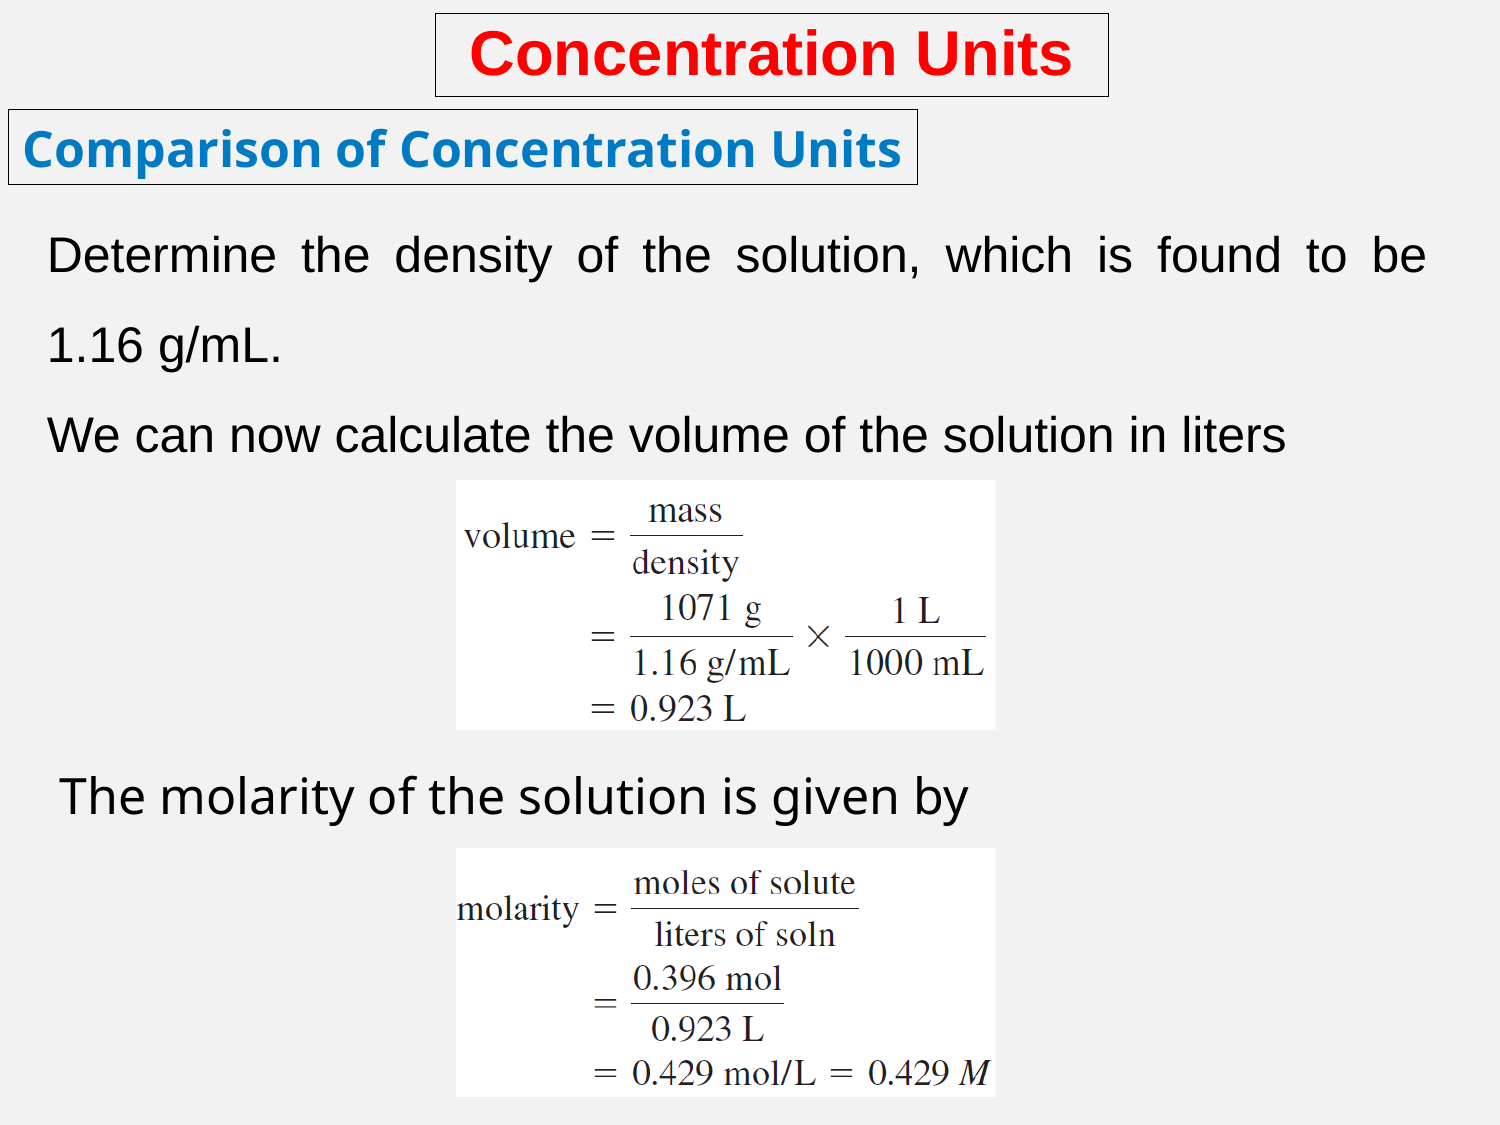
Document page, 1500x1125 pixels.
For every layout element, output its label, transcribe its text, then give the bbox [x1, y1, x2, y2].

picture [455, 848, 996, 1097]
text_box Concentration Units [435, 13, 1109, 97]
text_box The molarity of the solution is given by [44, 757, 984, 833]
picture [455, 479, 996, 730]
text_box Determine the density of the solution, which is found to be 1.16 g/mL. We can now calculate the volume of the solution in liters [32, 185, 1444, 471]
text_box Comparison of Concentration Units [8, 109, 918, 185]
